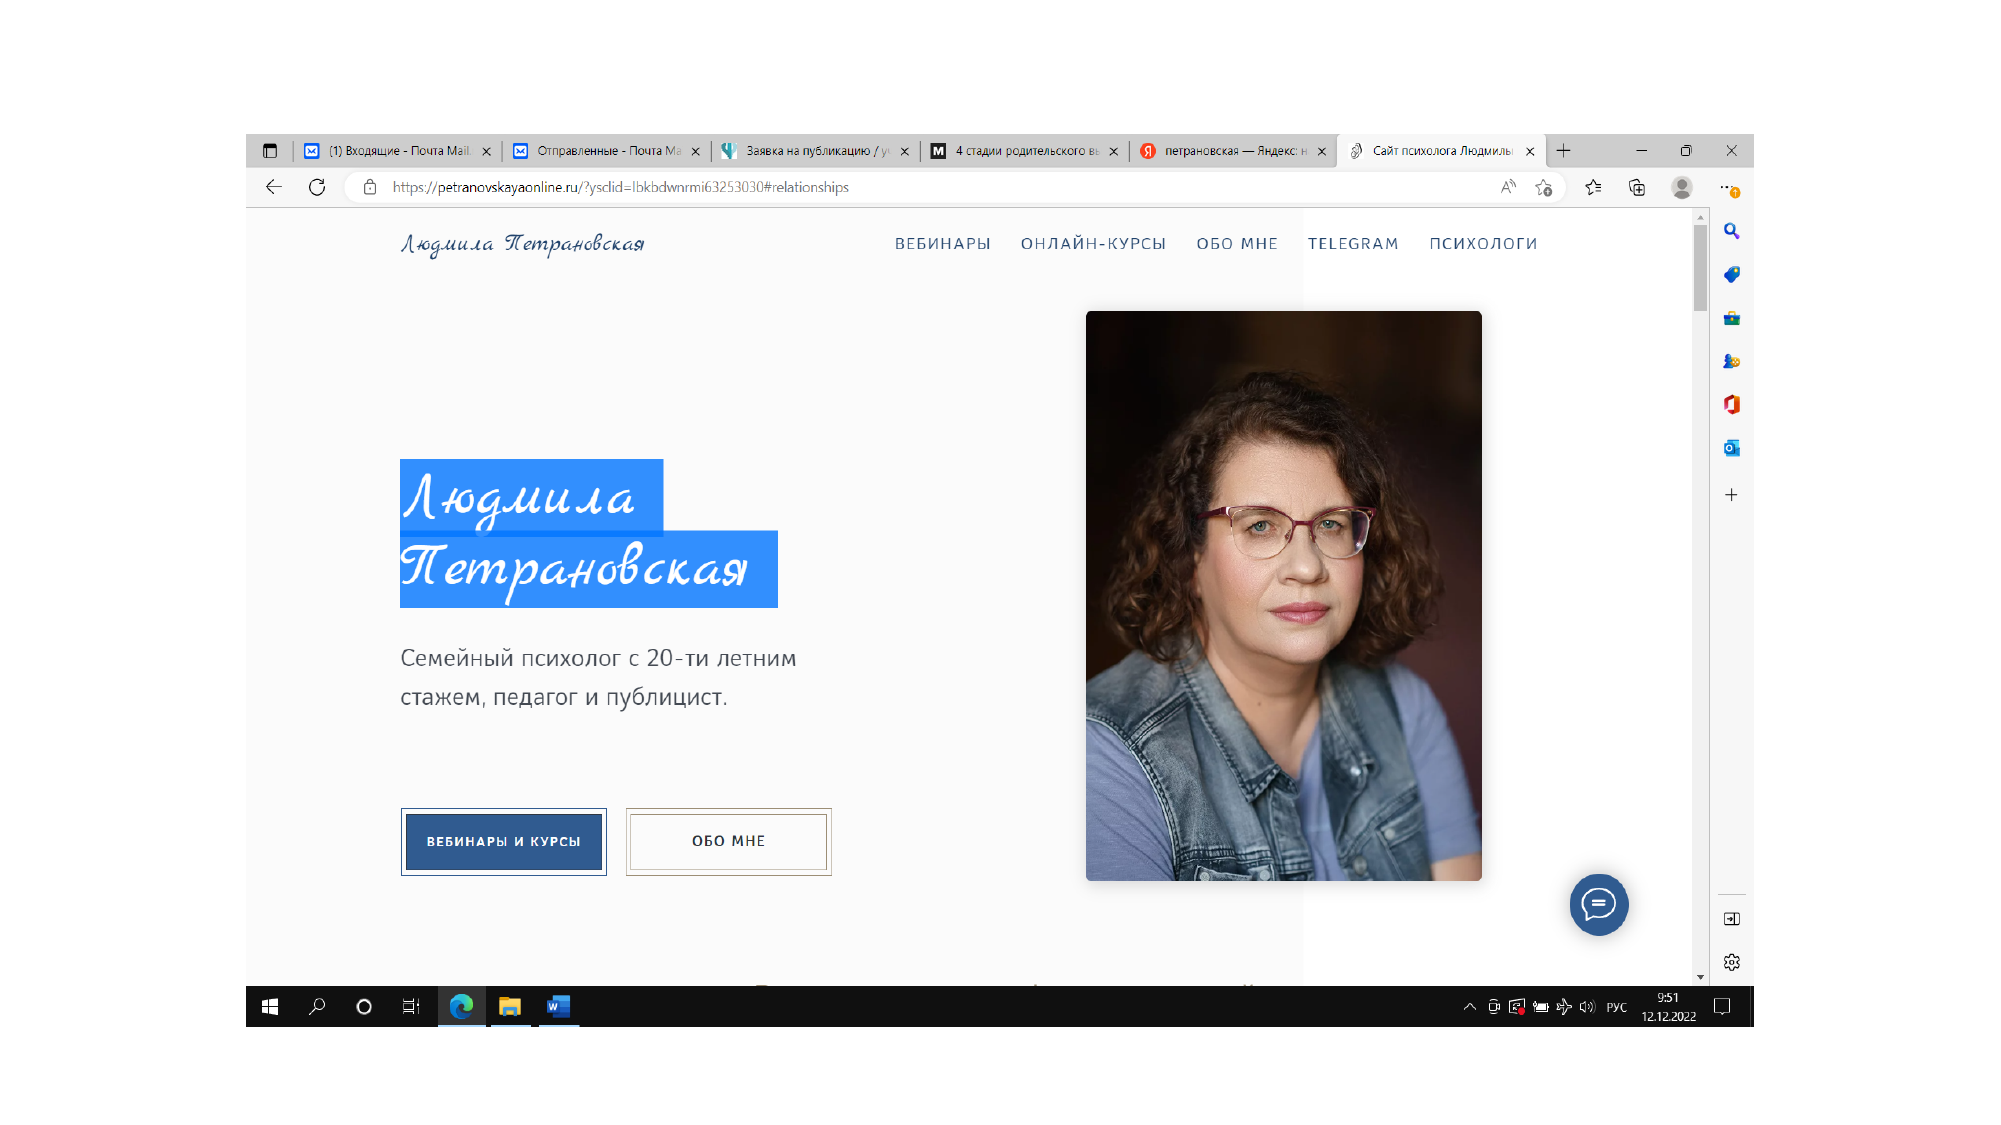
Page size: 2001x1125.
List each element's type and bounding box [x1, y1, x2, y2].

list [246, 134, 1754, 1028]
